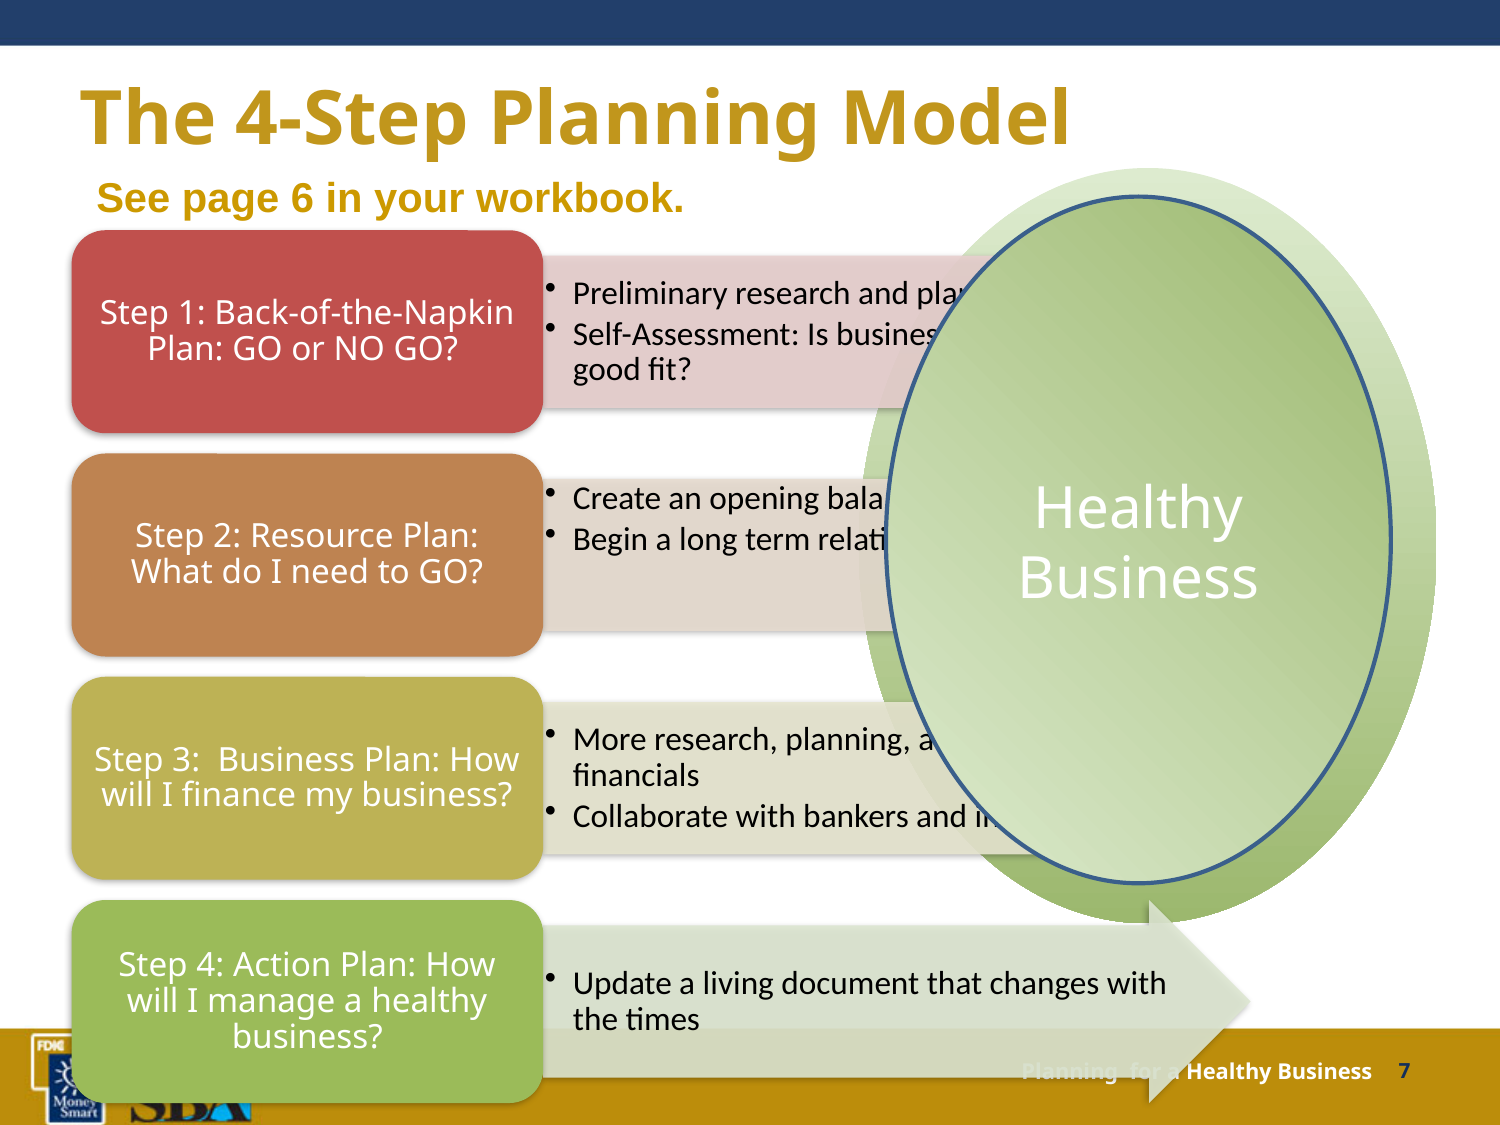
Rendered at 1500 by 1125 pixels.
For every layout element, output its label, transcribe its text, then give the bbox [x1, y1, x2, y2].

title The 4-Step Planning Model [64, 62, 1415, 163]
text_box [71, 167, 1437, 994]
picture [0, 0, 1500, 1125]
